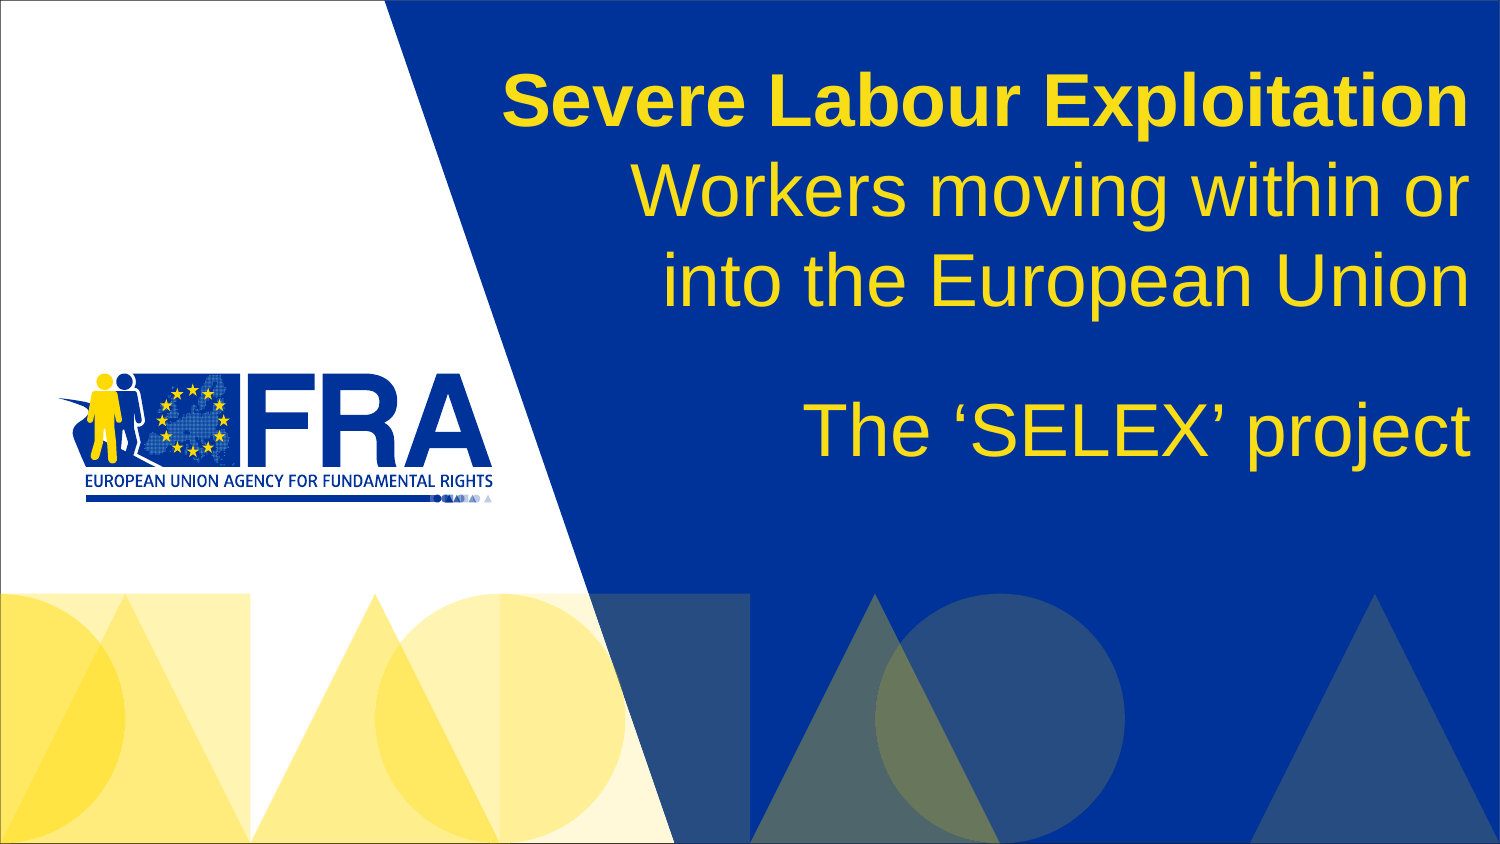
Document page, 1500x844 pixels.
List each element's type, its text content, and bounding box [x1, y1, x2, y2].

text_box [647, 598, 1487, 812]
title Severe Labour Exploitation Workers moving within or into the European Union The ‘SELEX’ project [459, 43, 1487, 777]
